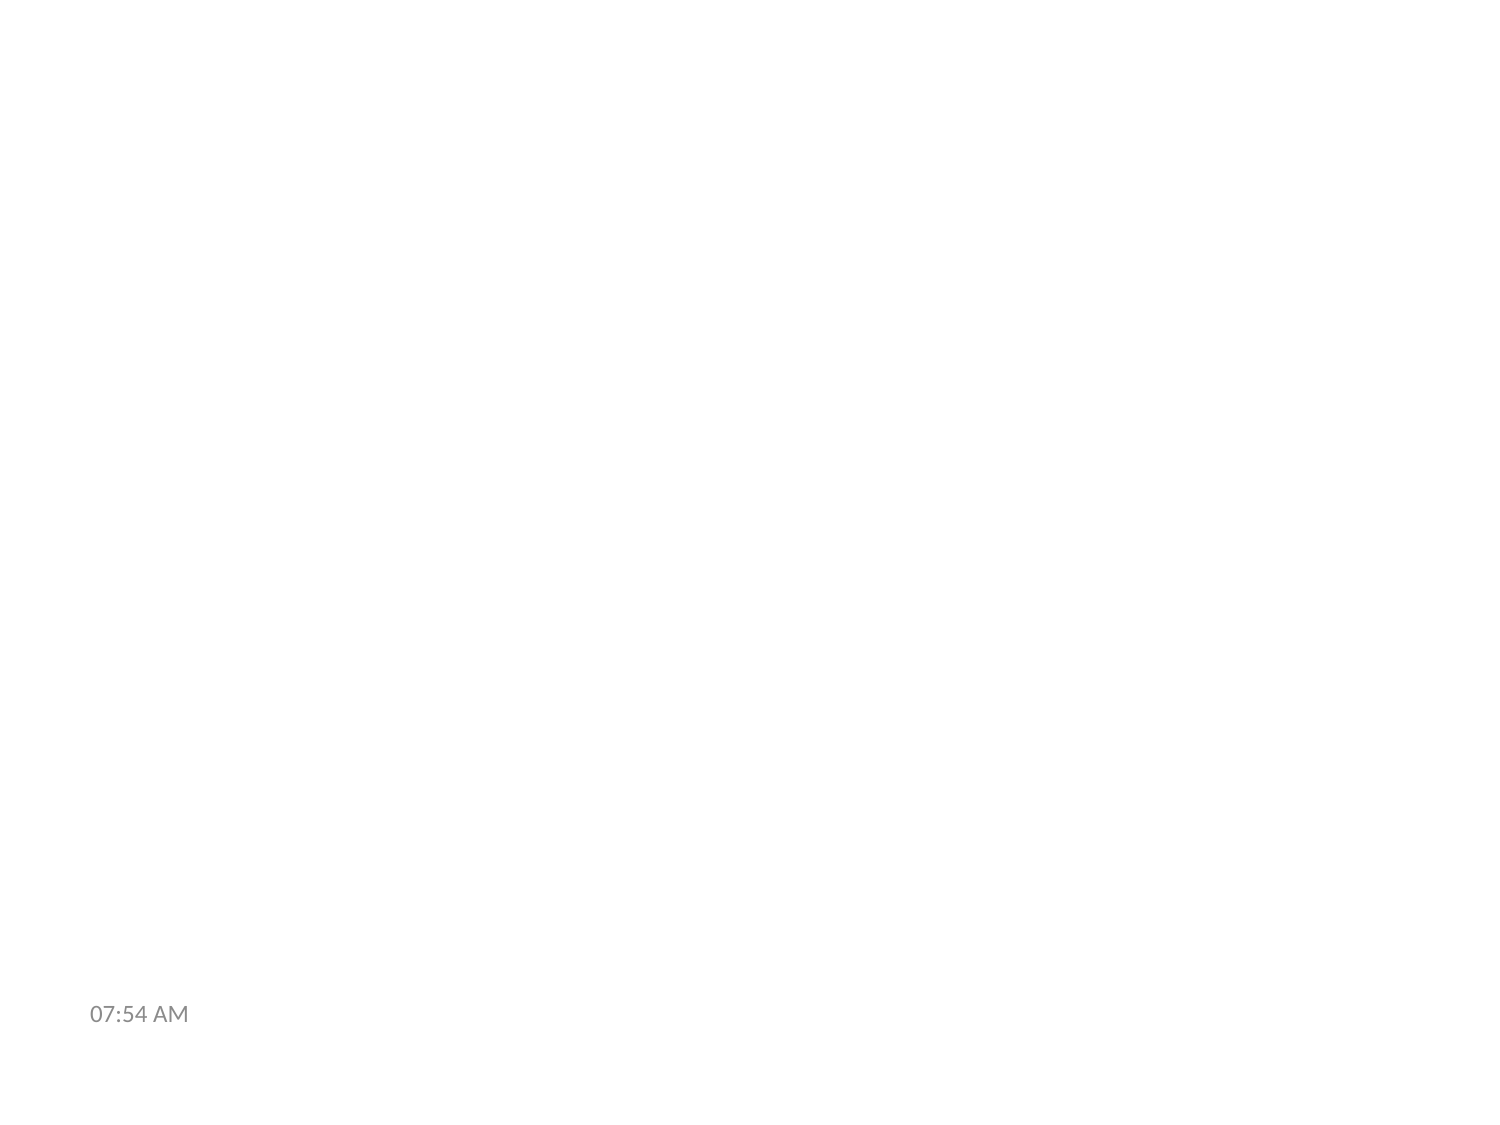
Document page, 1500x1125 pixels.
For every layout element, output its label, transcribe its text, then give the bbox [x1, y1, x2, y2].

text_box 3:35 PM [75, 982, 425, 1043]
